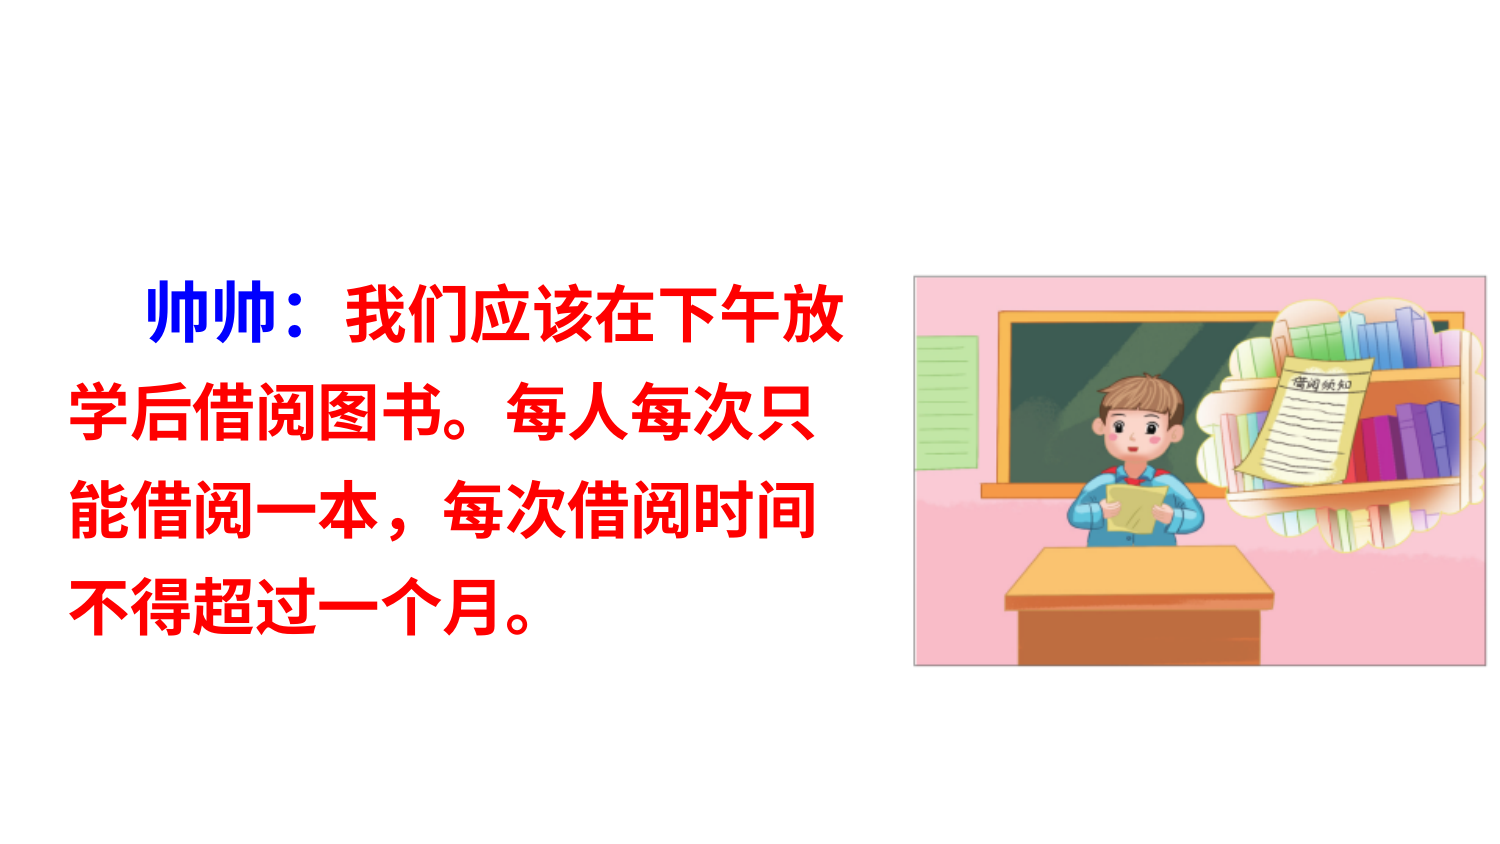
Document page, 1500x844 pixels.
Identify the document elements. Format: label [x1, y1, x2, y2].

text_box [47, 236, 1491, 668]
